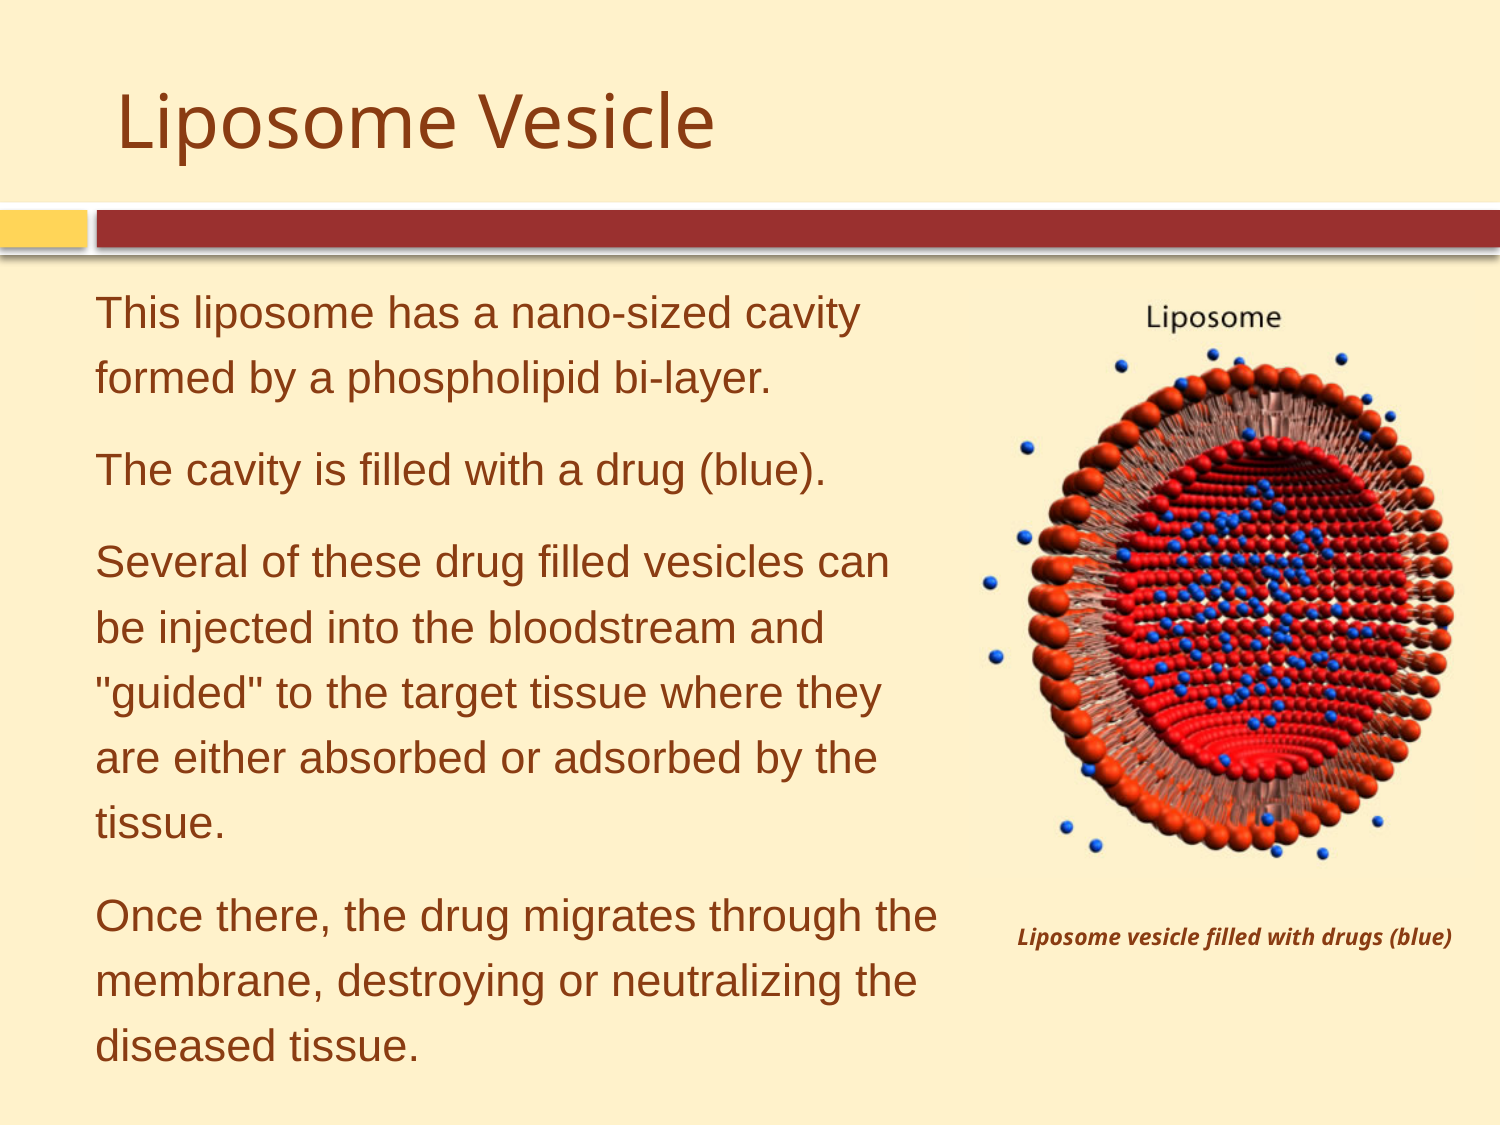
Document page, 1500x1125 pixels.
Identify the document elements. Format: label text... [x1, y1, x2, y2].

picture [969, 288, 1476, 878]
text_box Liposome vesicle filled with drugs (blue) [928, 915, 1468, 958]
title Liposome Vesicle [100, 37, 1438, 200]
list This liposome has a nano-sized cavity formed by a phospholipid bi-layer. The cavity is filled with a drug (blue). Several of these drug filled vesicles can be injected into the bloodstream and "guided" to the target tissue where they are either absorbed or adsorbed by the tissue. Once there, the drug migrates through the membrane, destroying or neutralizing the diseased tissue. [80, 264, 965, 1085]
